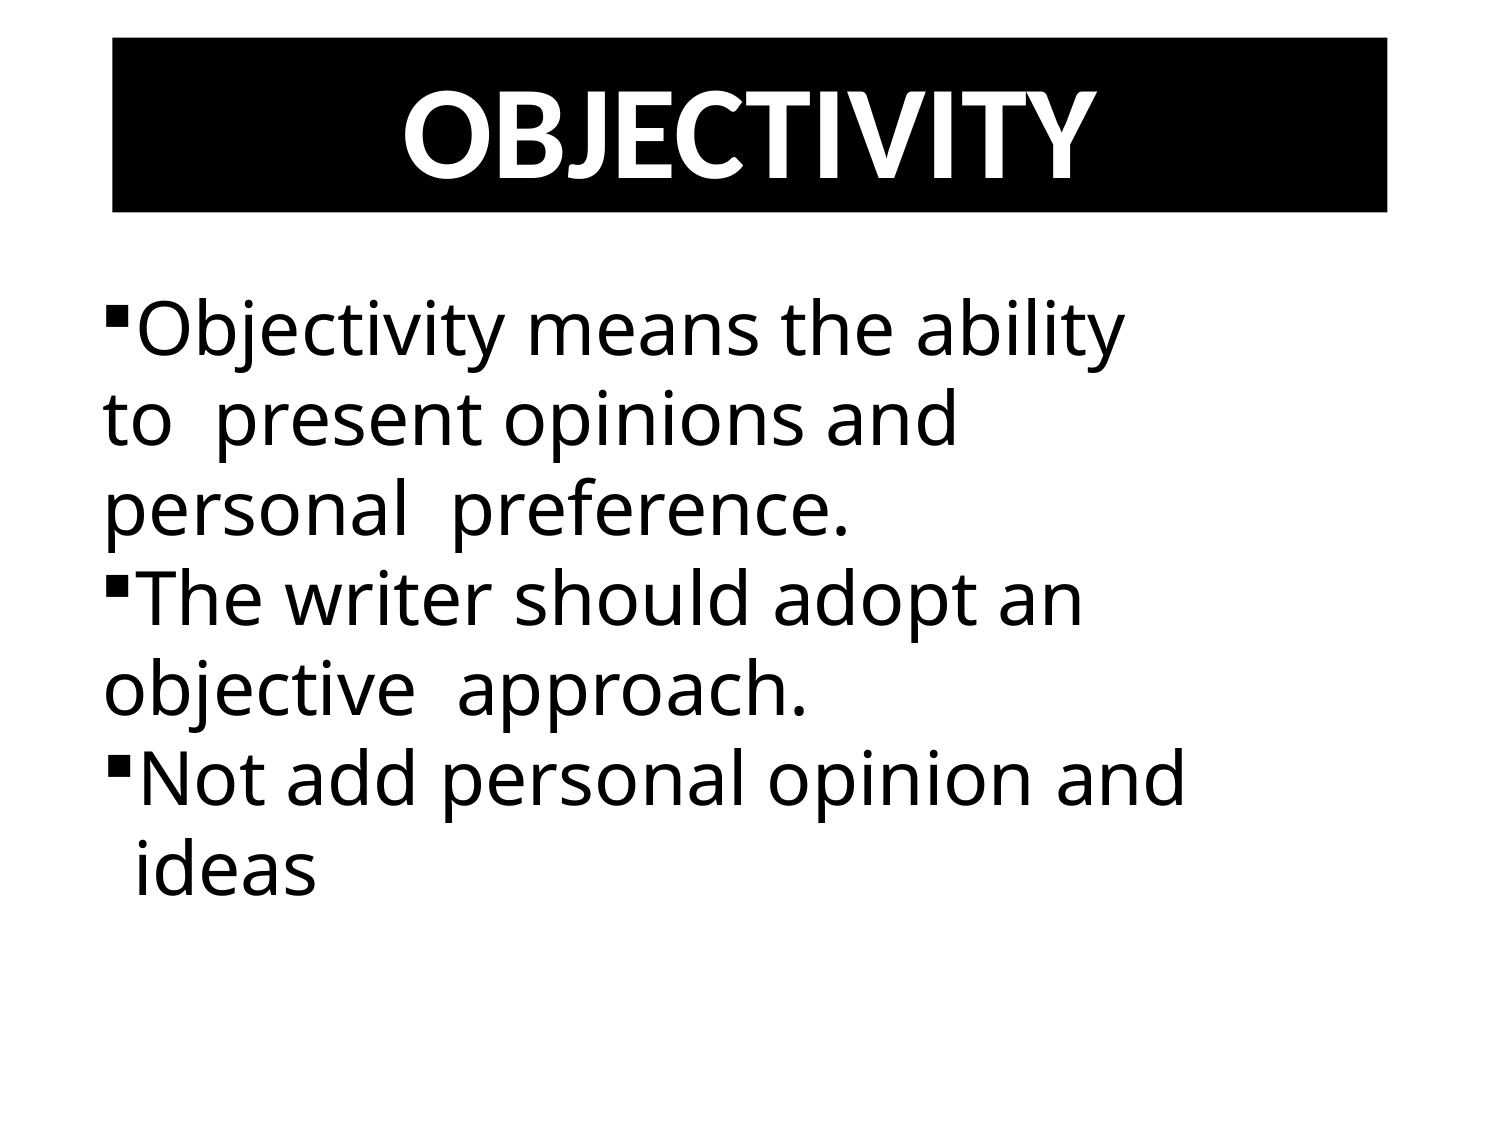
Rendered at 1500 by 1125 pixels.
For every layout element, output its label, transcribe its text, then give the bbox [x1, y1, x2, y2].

text_box Objectivity means the ability to present opinions and personal preference. The writer should adopt an objective approach. Not add personal opinion and ideas [100, 278, 1338, 911]
text_box OBJECTIVITY [112, 37, 1388, 213]
